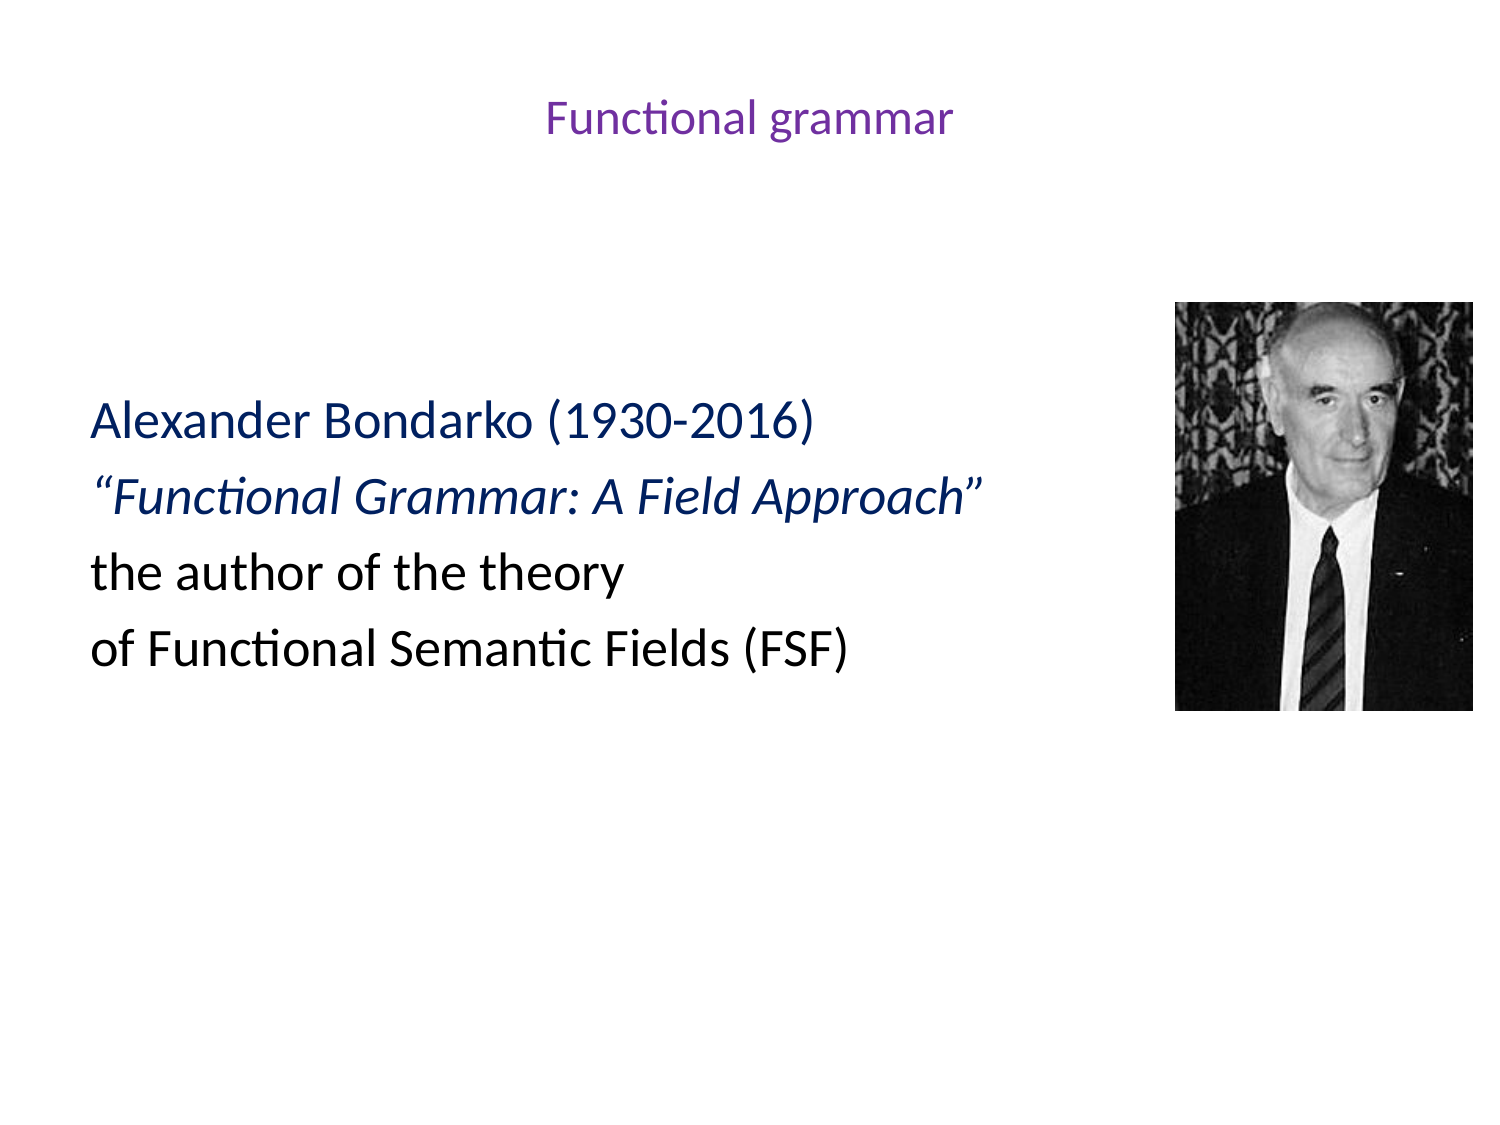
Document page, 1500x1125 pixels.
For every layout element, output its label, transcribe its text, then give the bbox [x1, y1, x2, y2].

list Alexander Bondarko (1930-2016) “Functional Grammar: A Field Approach” the author of the theory of Functional Semantic Fields (FSF) [75, 149, 1093, 1005]
picture [1174, 302, 1473, 711]
title Functional grammar [75, 45, 1425, 185]
